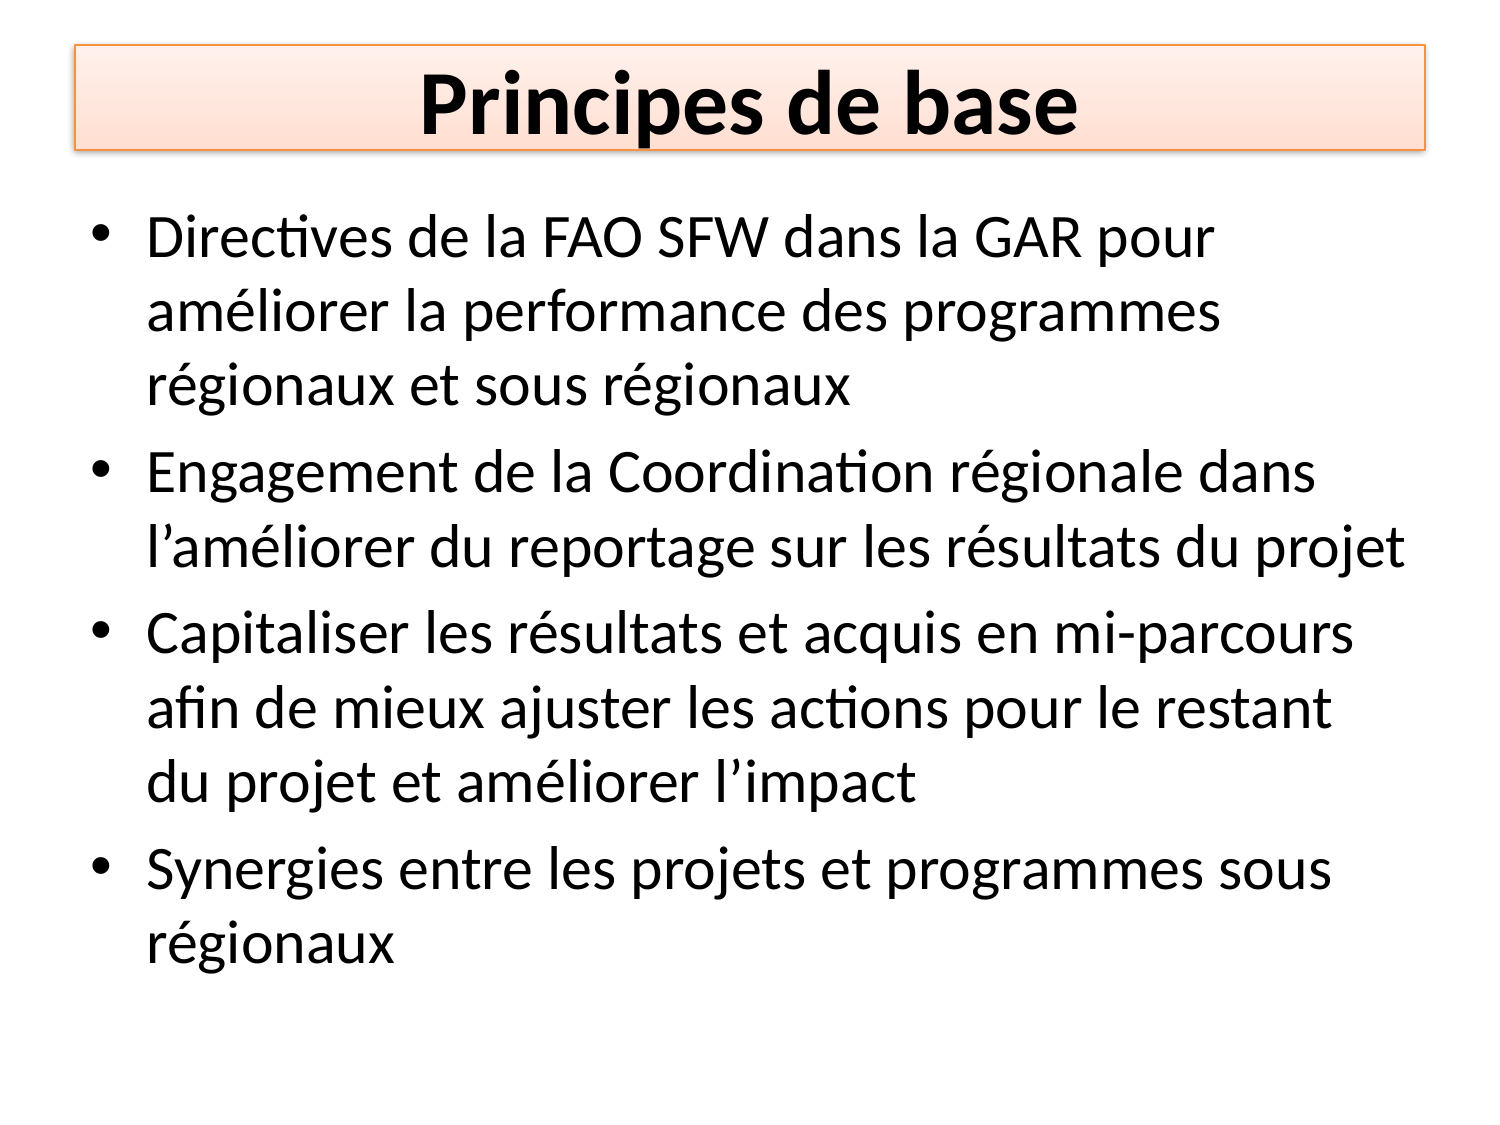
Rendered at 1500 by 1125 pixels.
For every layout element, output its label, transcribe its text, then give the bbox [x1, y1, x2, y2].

list Directives de la FAO SFW dans la GAR pour améliorer la performance des programmes régionaux et sous régionaux Engagement de la Coordination régionale dans l’améliorer du reportage sur les résultats du projet Capitaliser les résultats et acquis en mi-parcours afin de mieux ajuster les actions pour le restant du projet et améliorer l’impact Synergies entre les projets et programmes sous régionaux [75, 187, 1425, 1005]
title Principes de base [74, 44, 1426, 151]
